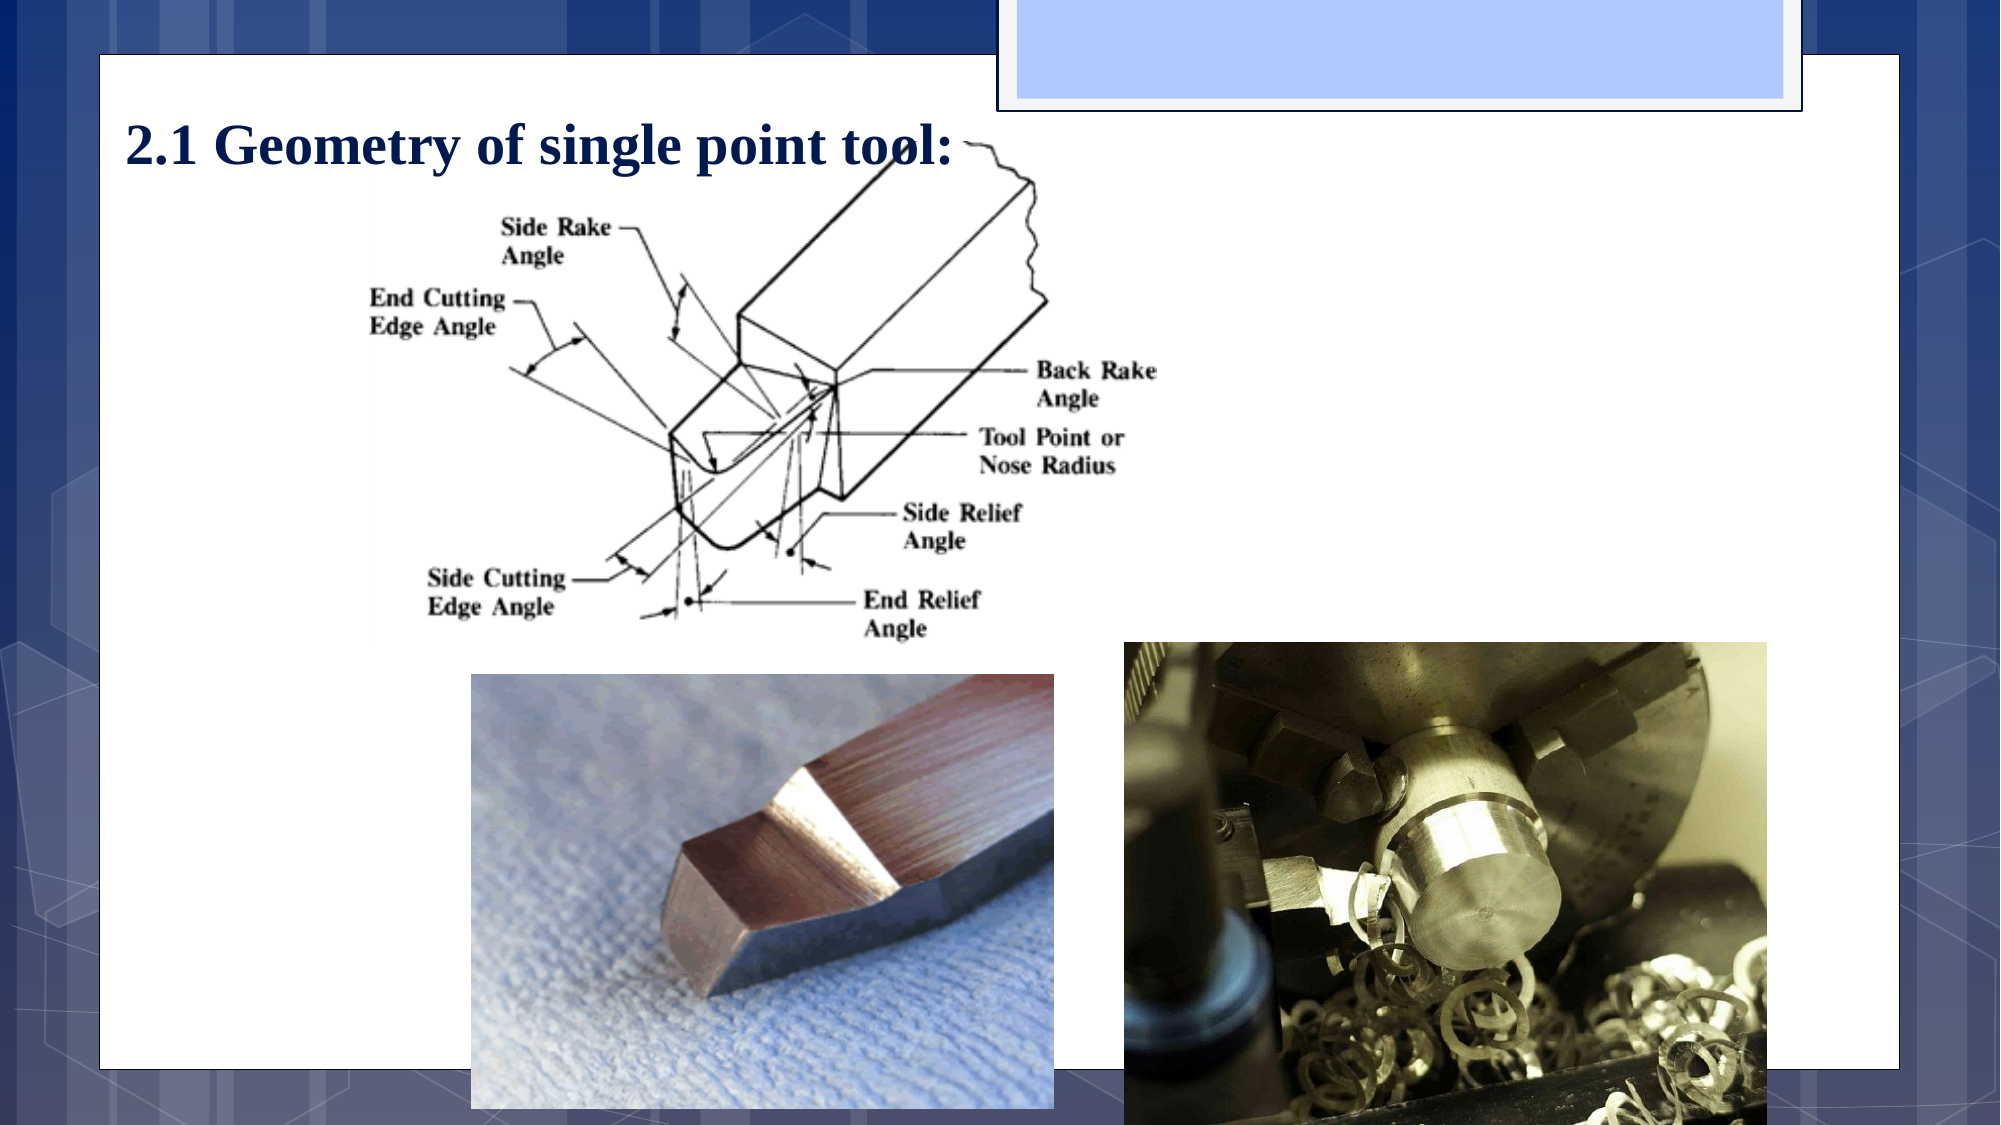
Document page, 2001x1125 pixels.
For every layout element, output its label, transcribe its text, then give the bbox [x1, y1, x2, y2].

picture [471, 674, 1054, 1109]
text_box 2.1 Geometry of single point tool: [110, 64, 971, 184]
picture [367, 140, 1767, 1125]
